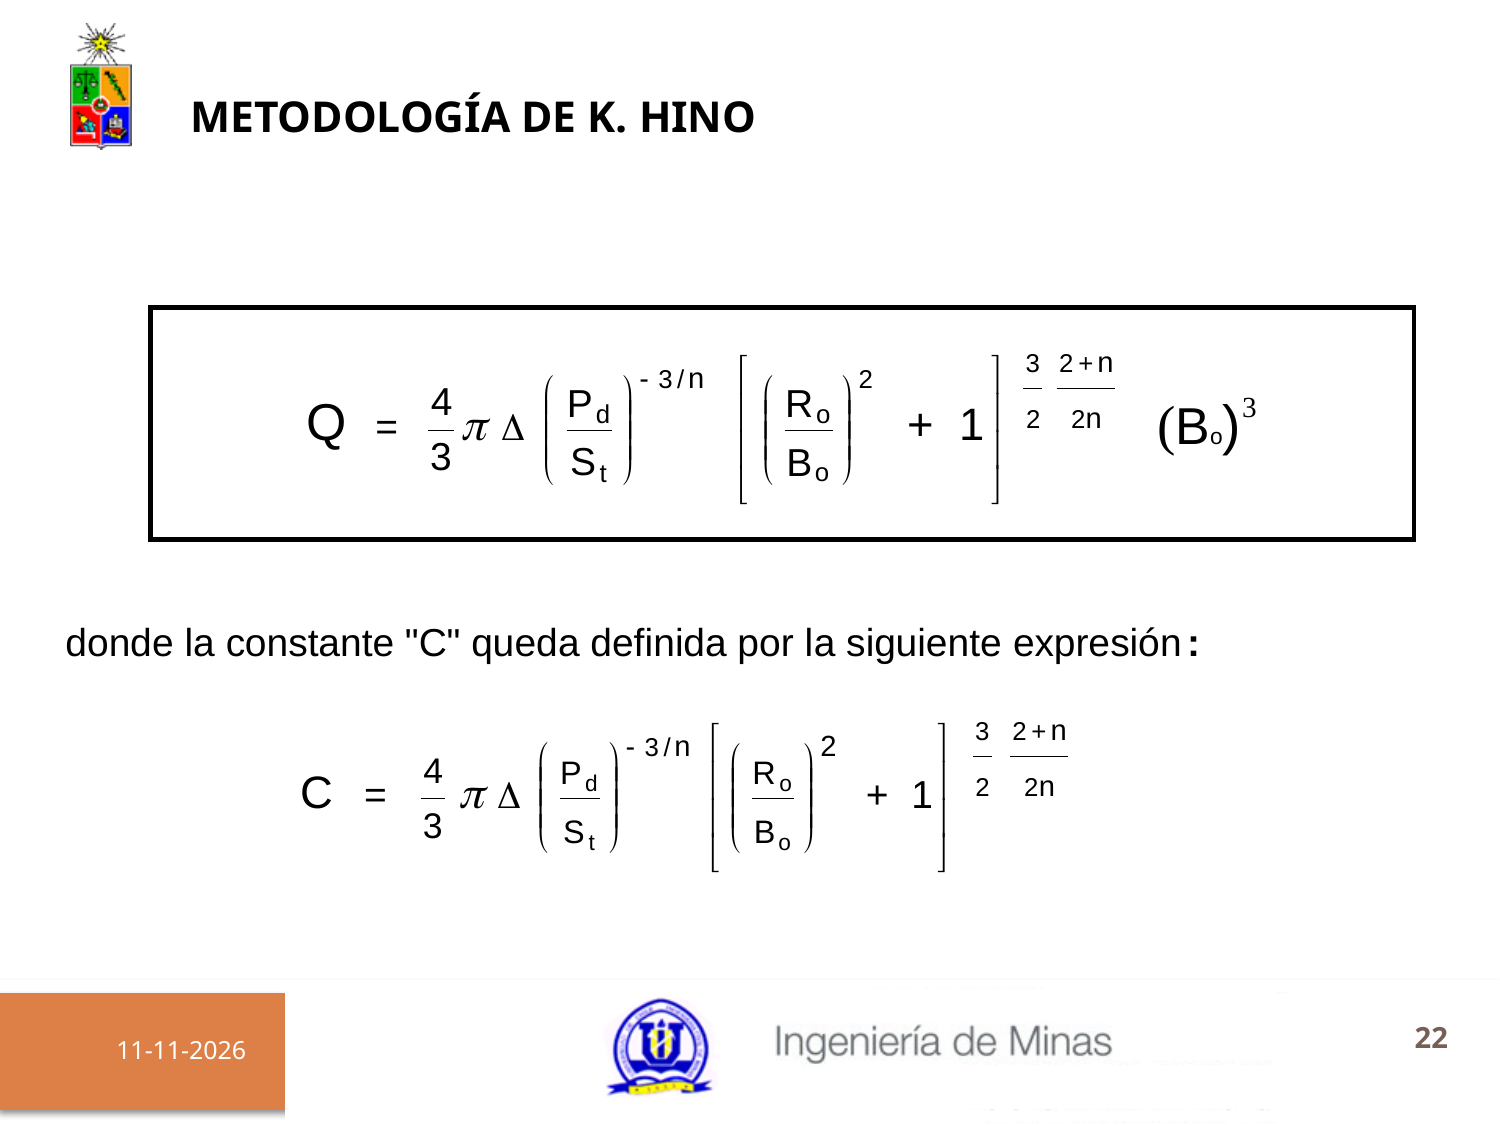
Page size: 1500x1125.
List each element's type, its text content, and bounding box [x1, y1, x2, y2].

picture [285, 980, 1500, 1125]
picture [69, 23, 132, 151]
picture [65, 304, 1500, 880]
text_box METODOLOGÍA DE K. HINO [175, 81, 1266, 148]
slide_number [12, 995, 279, 1108]
